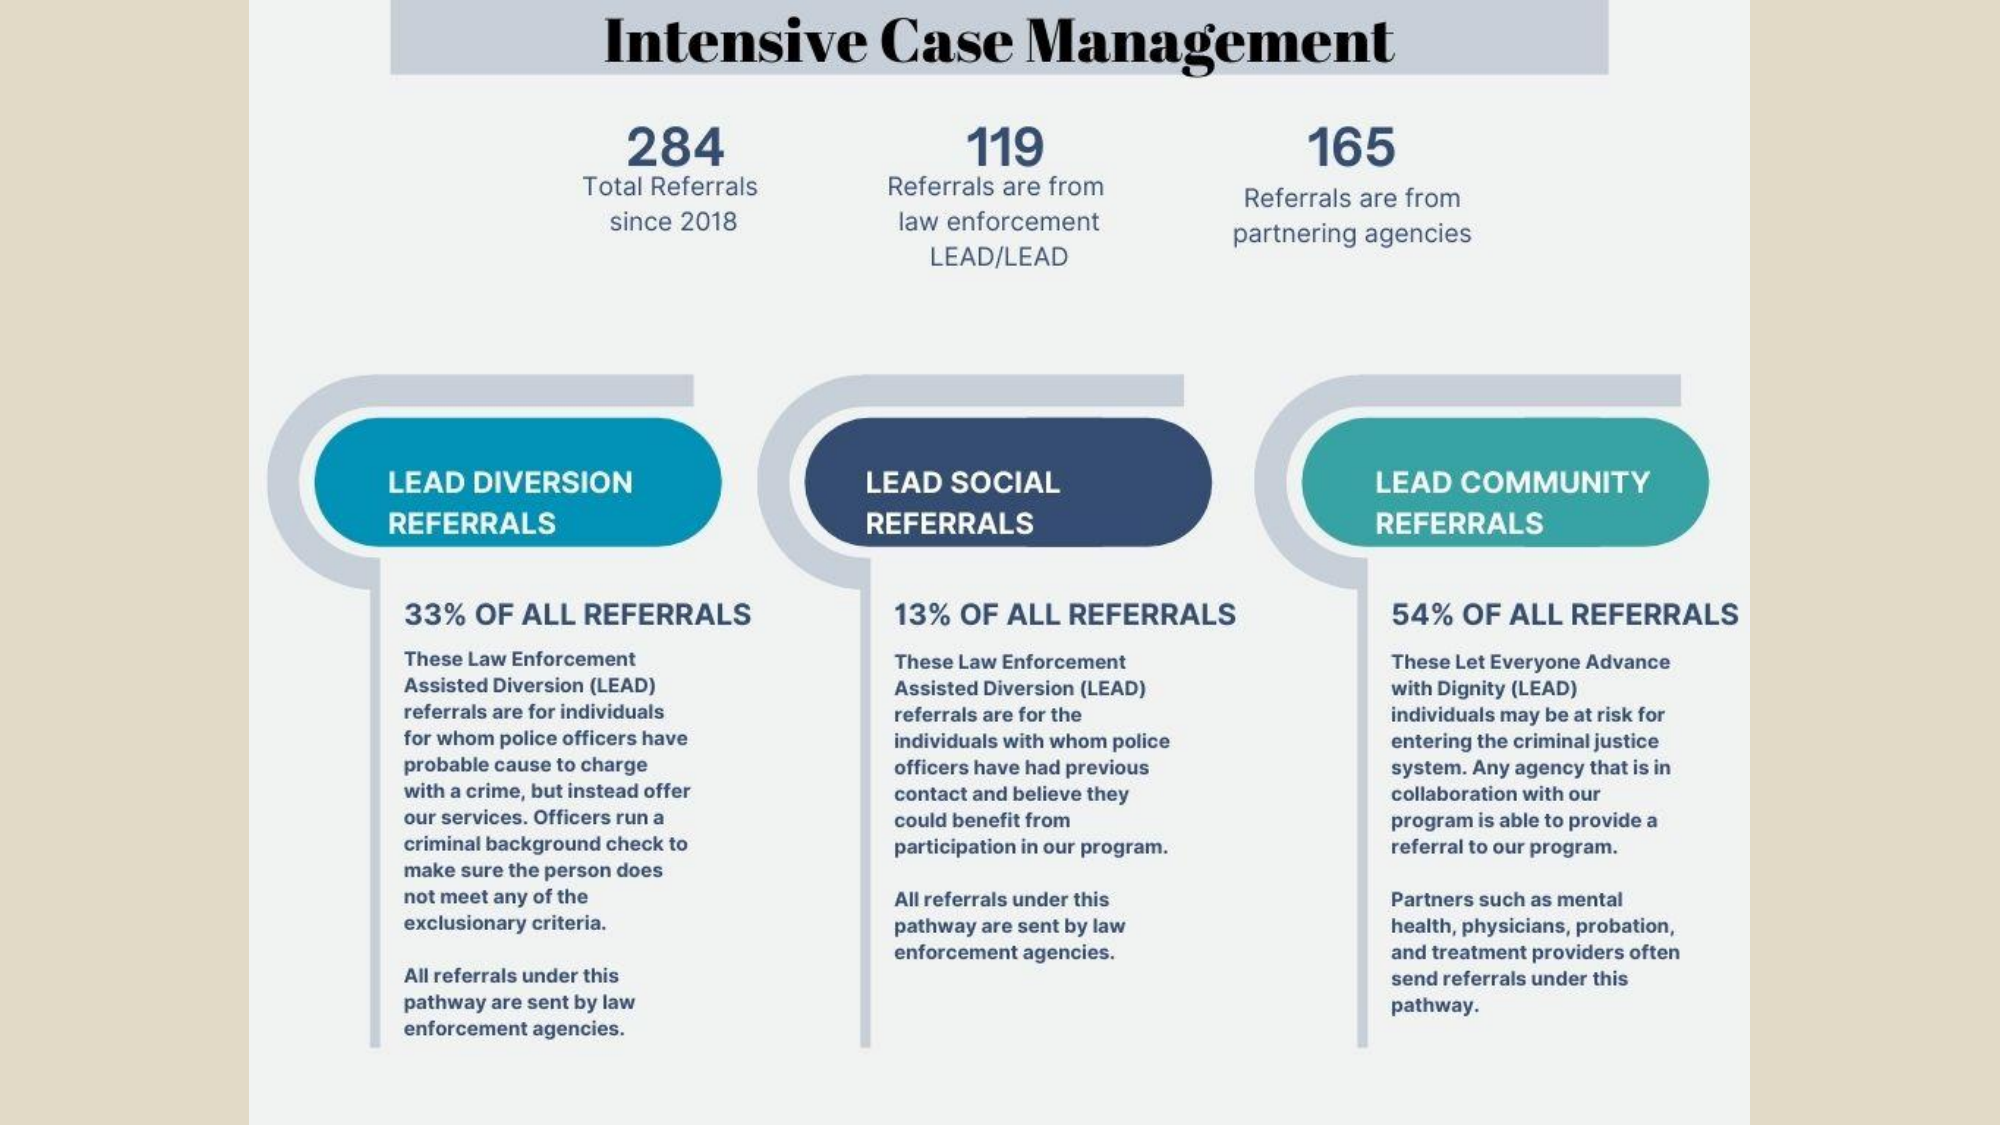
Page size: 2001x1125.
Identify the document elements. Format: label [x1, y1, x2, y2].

picture [249, 0, 1751, 1125]
